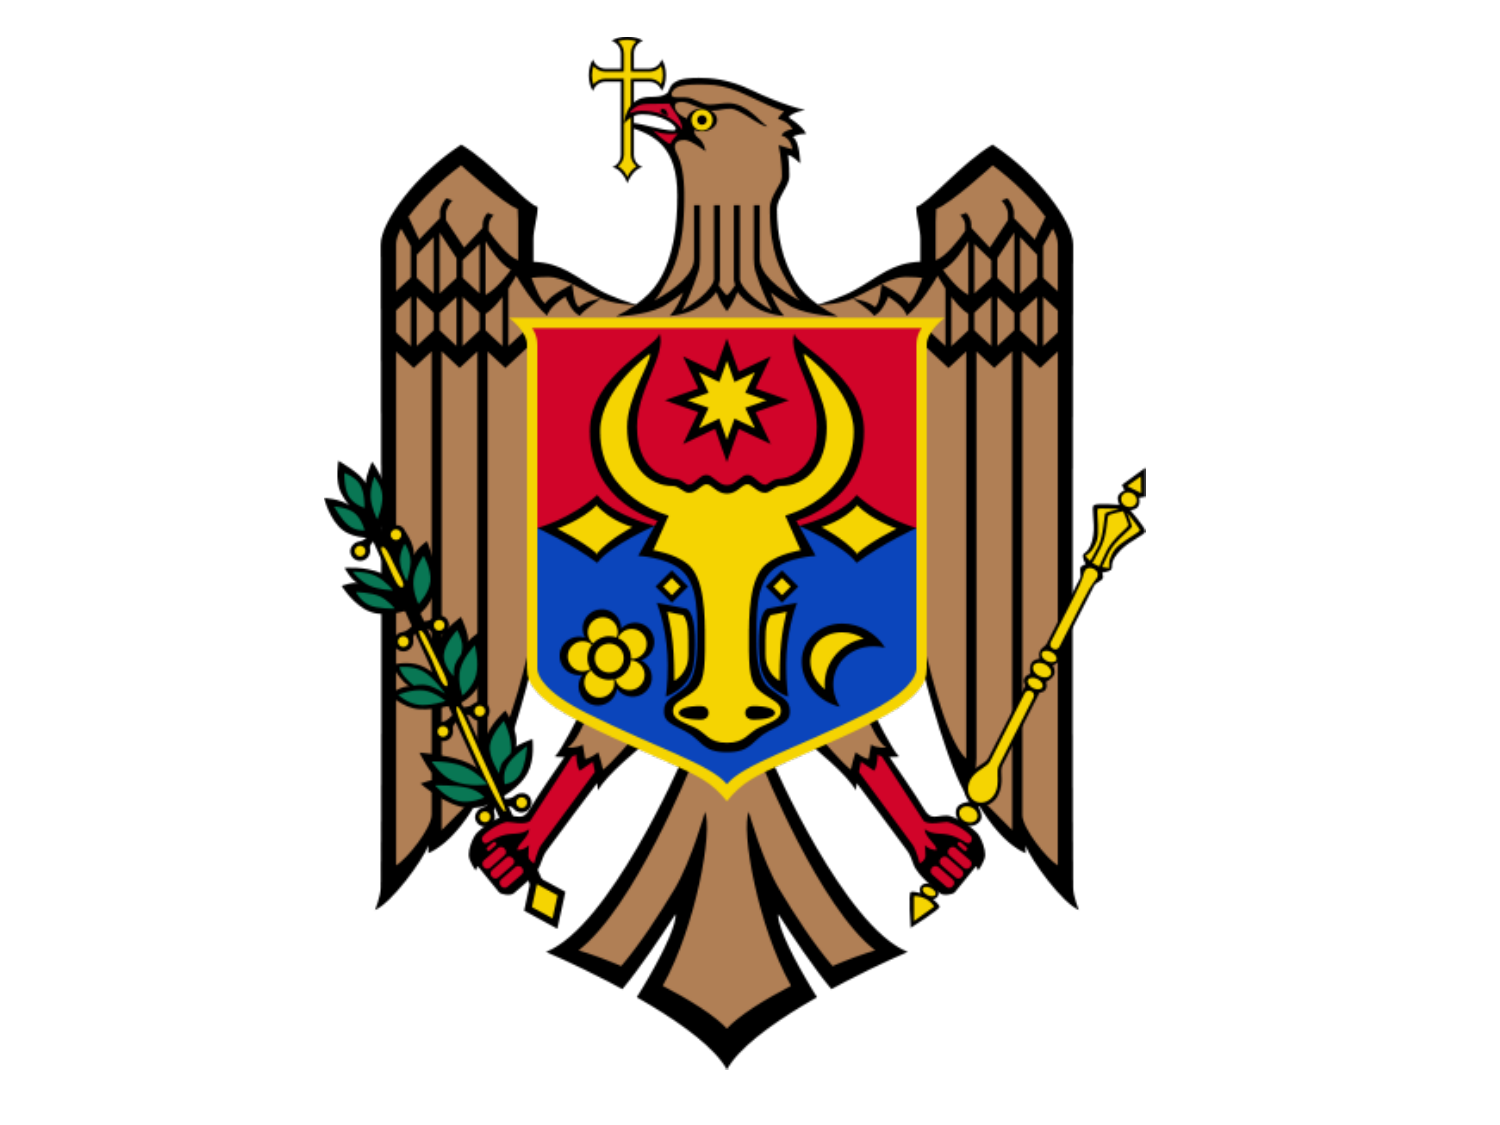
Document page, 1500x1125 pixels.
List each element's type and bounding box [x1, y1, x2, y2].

picture [324, 37, 1146, 1070]
